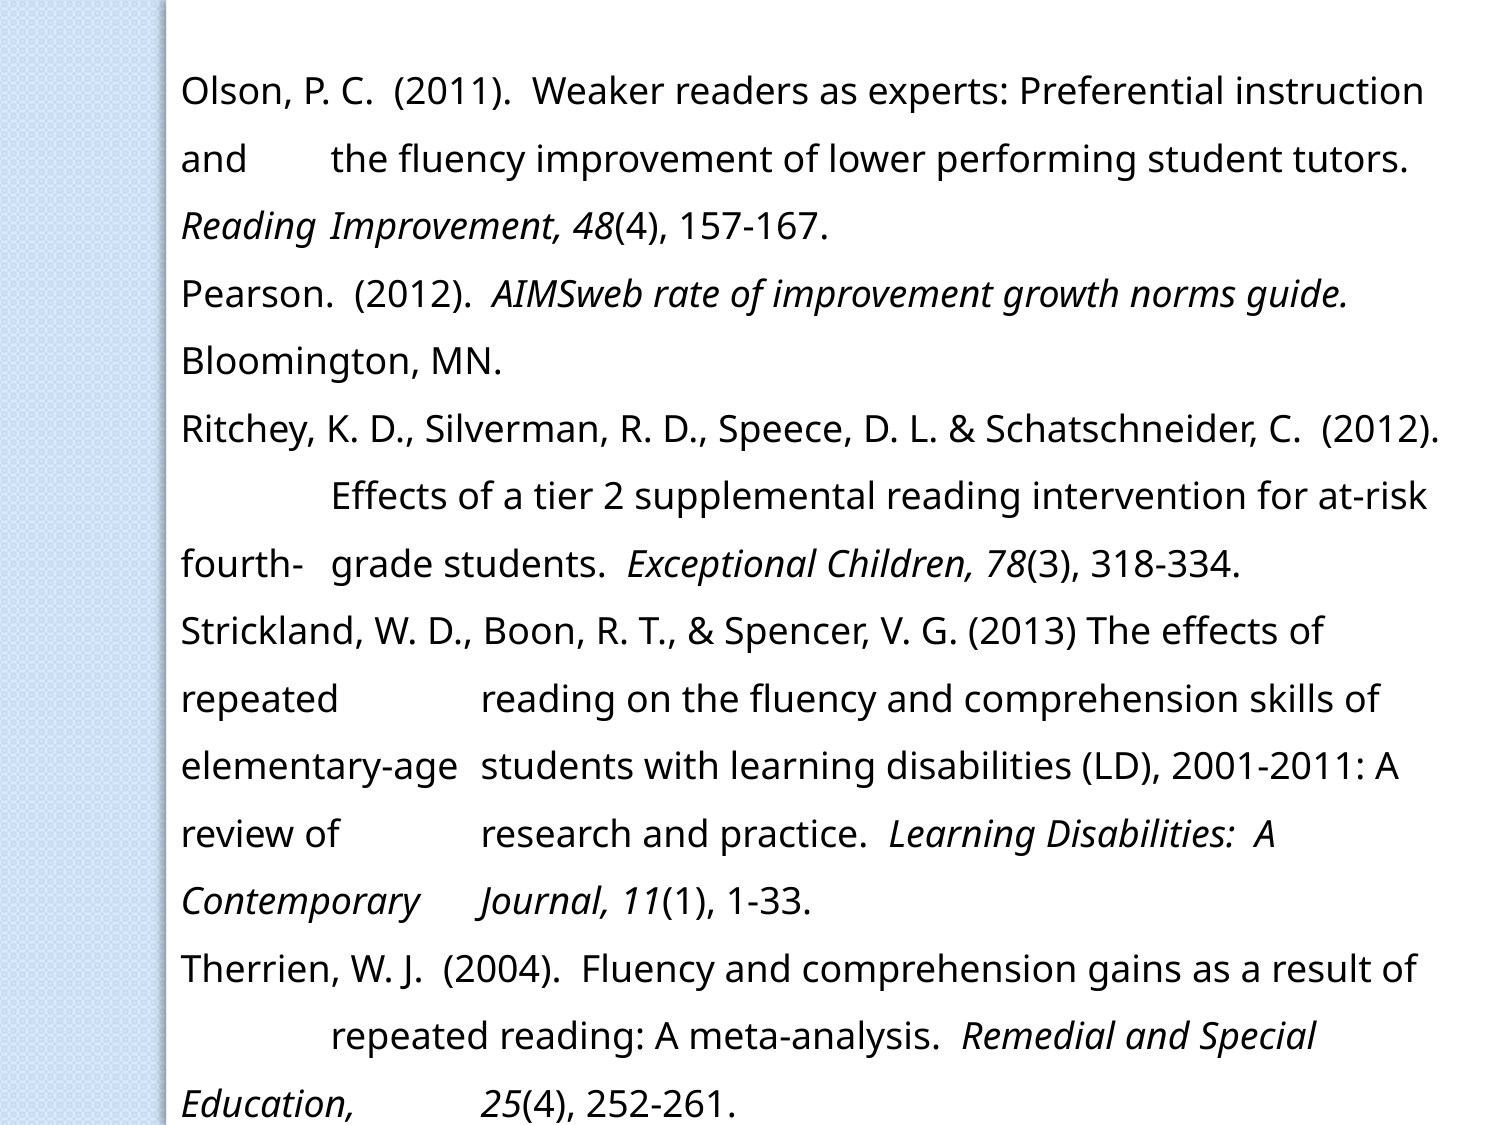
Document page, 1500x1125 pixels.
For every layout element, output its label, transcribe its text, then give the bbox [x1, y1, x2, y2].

text_box Olson, P. C. (2011). Weaker readers as experts: Preferential instruction and the fluency improvement of lower performing student tutors. Reading Improvement, 48(4), 157-167. Pearson. (2012). AIMSweb rate of improvement growth norms guide. Bloomington, MN. Ritchey, K. D., Silverman, R. D., Speece, D. L. & Schatschneider, C. (2012). Effects of a tier 2 supplemental reading intervention for at-risk fourth- grade students. Exceptional Children, 78(3), 318-334. Strickland, W. D., Boon, R. T., & Spencer, V. G. (2013) The effects of repeated reading on the fluency and comprehension skills of elementary-age students with learning disabilities (LD), 2001-2011: A review of research and practice. Learning Disabilities: A Contemporary Journal, 11(1), 1-33. Therrien, W. J. (2004). Fluency and comprehension gains as a result of repeated reading: A meta-analysis. Remedial and Special Education, 25(4), 252-261. [165, 37, 1500, 1125]
